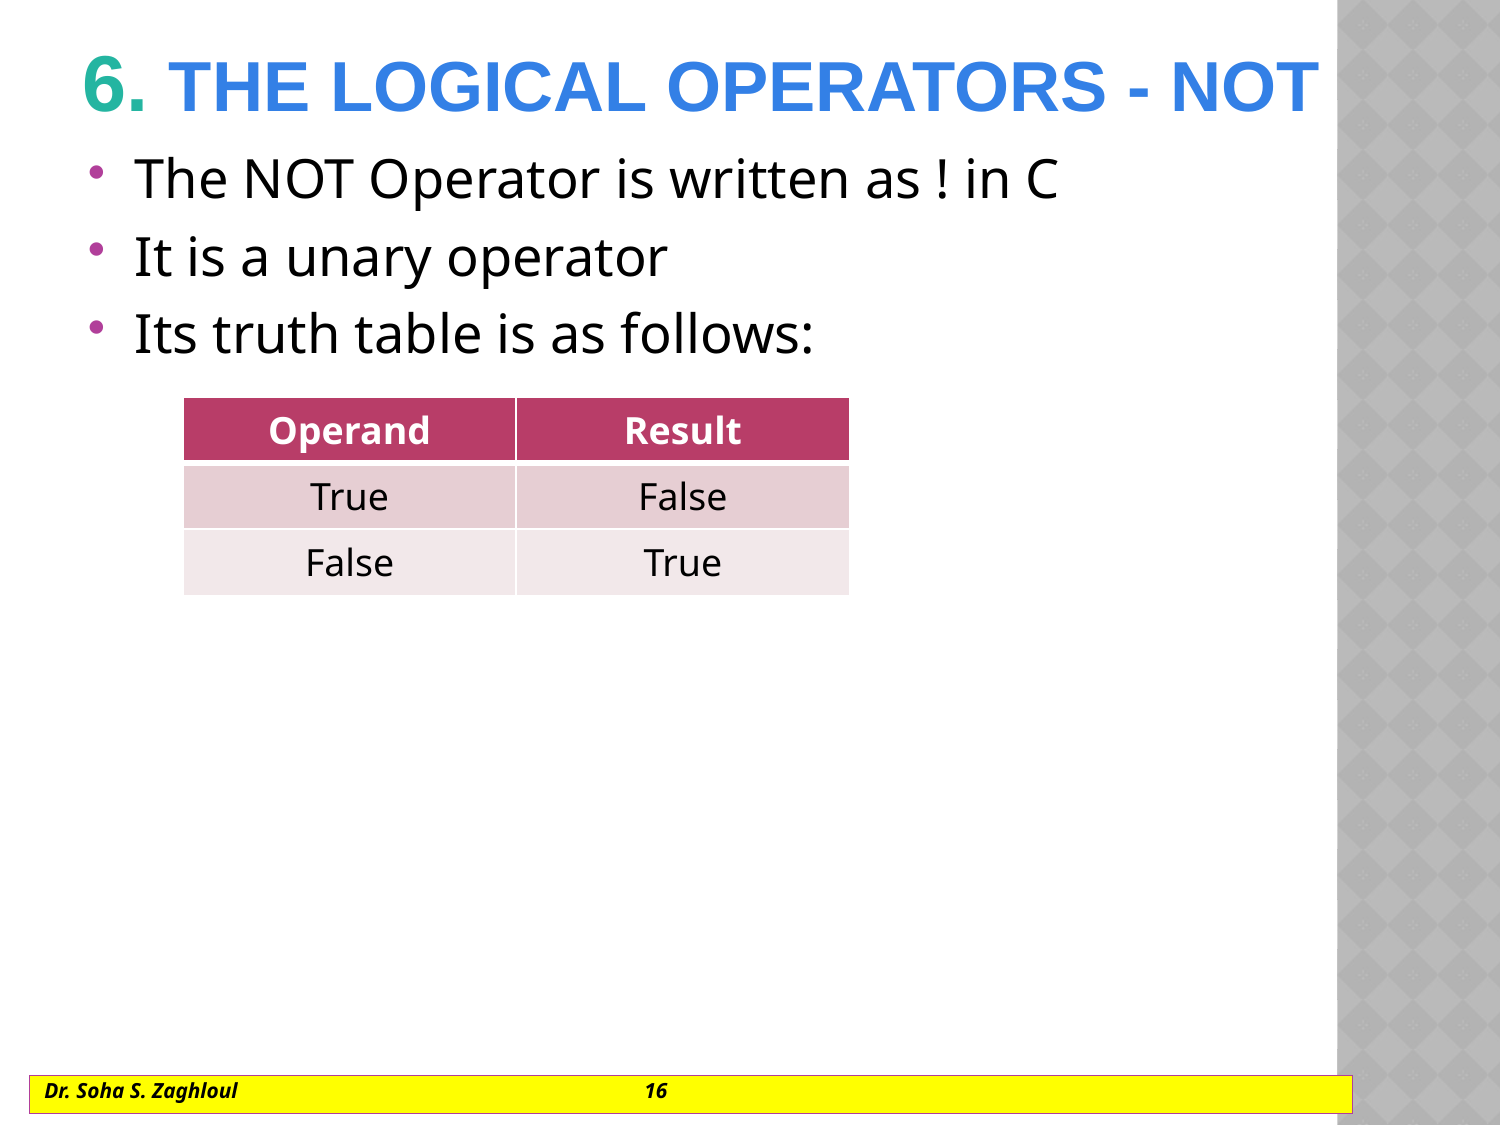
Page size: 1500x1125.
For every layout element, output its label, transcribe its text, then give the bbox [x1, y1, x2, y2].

table_cell False [517, 466, 849, 528]
table_header Result [517, 398, 849, 460]
list The NOT Operator is written as ! in C It is a unary operator Its truth table is as follows: [75, 137, 1329, 1071]
table_cell True [517, 530, 849, 595]
title 6. The logical operators - NOT [75, 30, 1341, 128]
table_cell True [184, 466, 515, 528]
text_box Dr. Soha S. Zaghloul 16 [29, 1075, 1353, 1114]
table_cell False [184, 530, 515, 595]
table_header Operand [184, 398, 515, 460]
